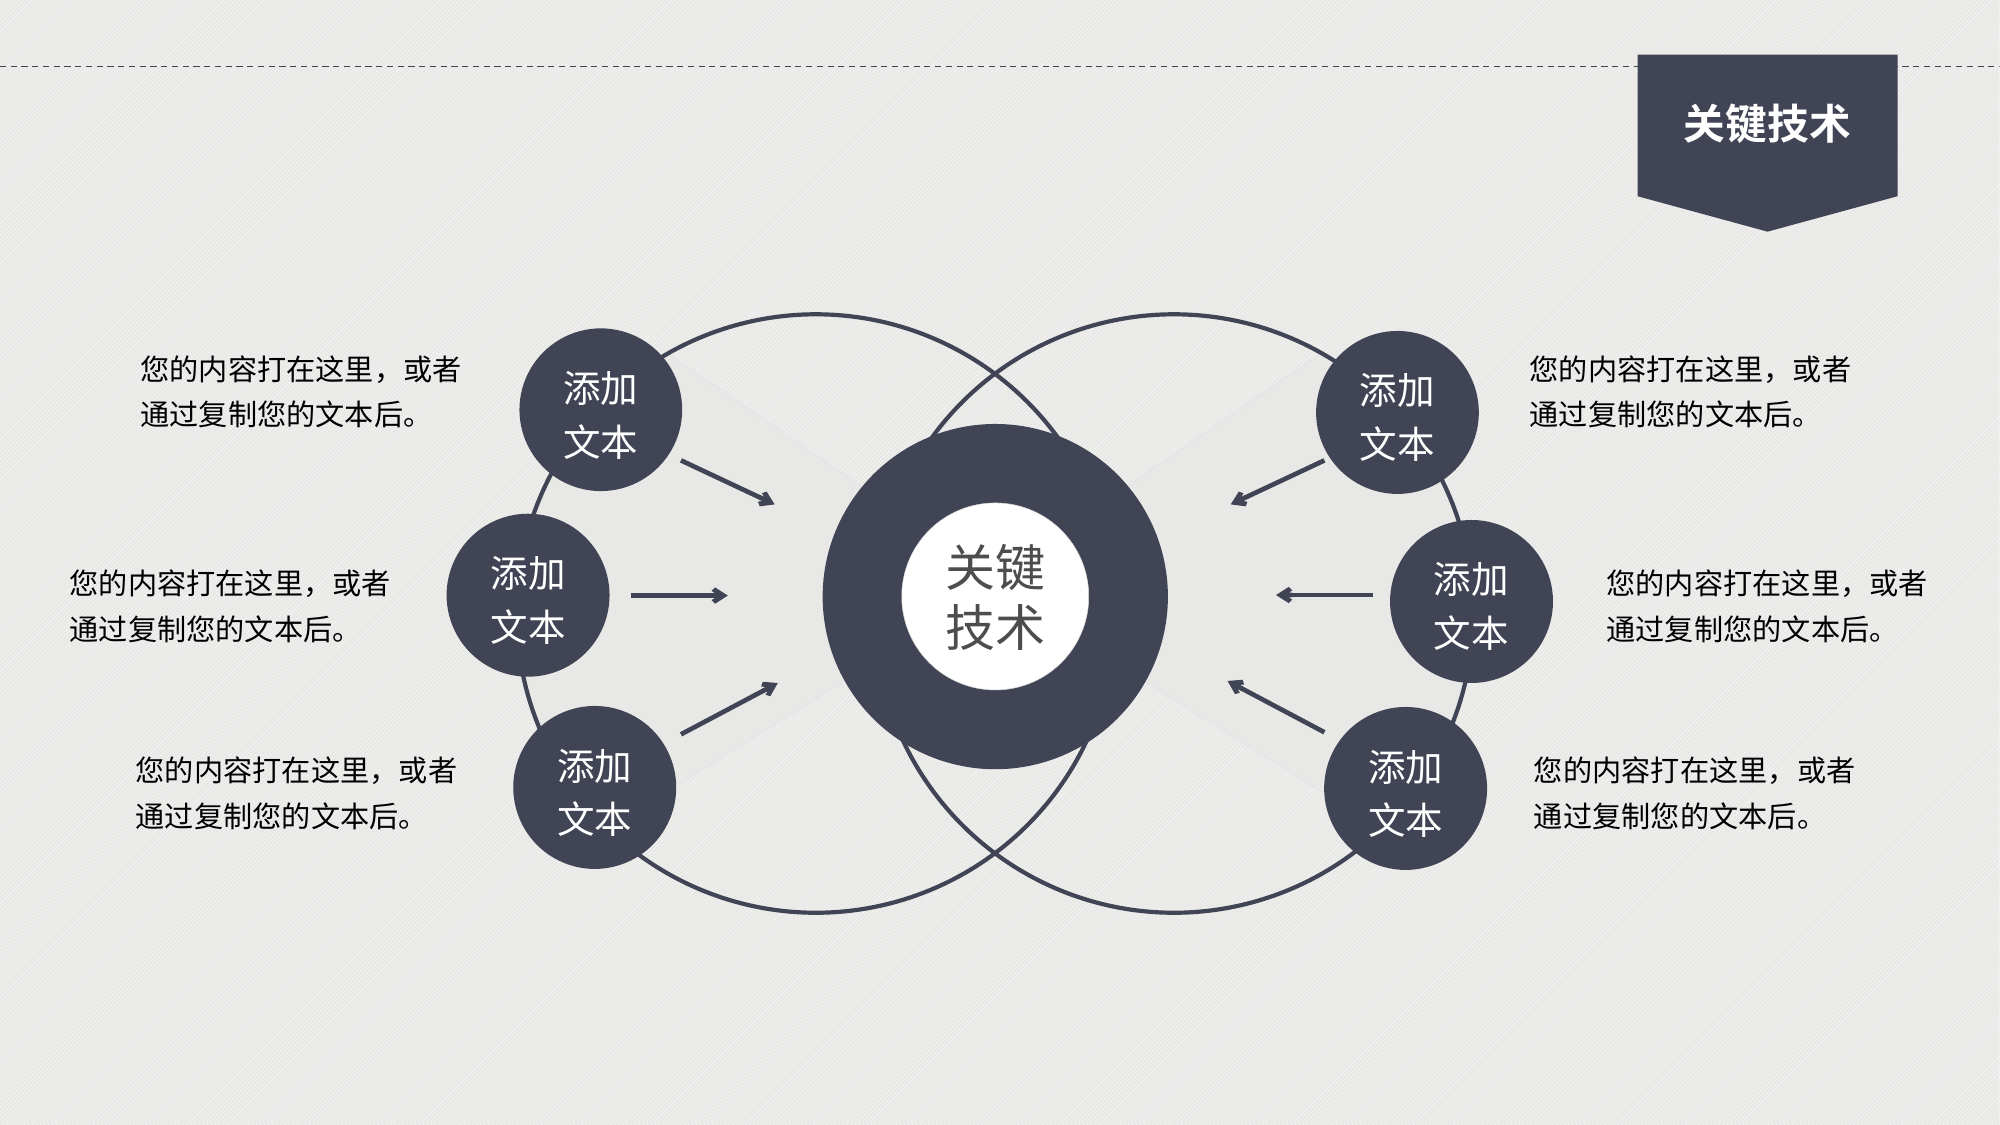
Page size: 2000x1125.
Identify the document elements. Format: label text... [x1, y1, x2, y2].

text_box [1635, 78, 1900, 234]
text_box 添加文本 [446, 513, 610, 677]
text_box [523, 314, 994, 913]
text_box [923, 314, 1466, 913]
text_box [1230, 460, 1325, 505]
text_box 您的内容打在这里，或者通过复制您的文本后。 [120, 734, 473, 841]
text_box 您的内容打在这里，或者通过复制您的文本后。 [1515, 333, 1867, 439]
text_box 关键技术 [1669, 90, 1866, 155]
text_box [822, 423, 1169, 770]
text_box 添加文本 [519, 328, 683, 492]
text_box 添加文本 [1390, 519, 1554, 683]
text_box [1227, 680, 1325, 733]
text_box 您的内容打在这里，或者通过复制您的文本后。 [54, 547, 407, 654]
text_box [680, 682, 778, 735]
text_box 添加文本 [513, 705, 677, 869]
text_box 添加文本 [1324, 706, 1488, 870]
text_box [680, 460, 775, 505]
text_box 您的内容打在这里，或者通过复制您的文本后。 [1591, 547, 1944, 654]
text_box 您的内容打在这里，或者通过复制您的文本后。 [1519, 734, 1872, 841]
text_box [1635, 52, 1900, 65]
text_box 添加文本 [1316, 330, 1479, 494]
text_box 您的内容打在这里，或者通过复制您的文本后。 [125, 333, 478, 439]
